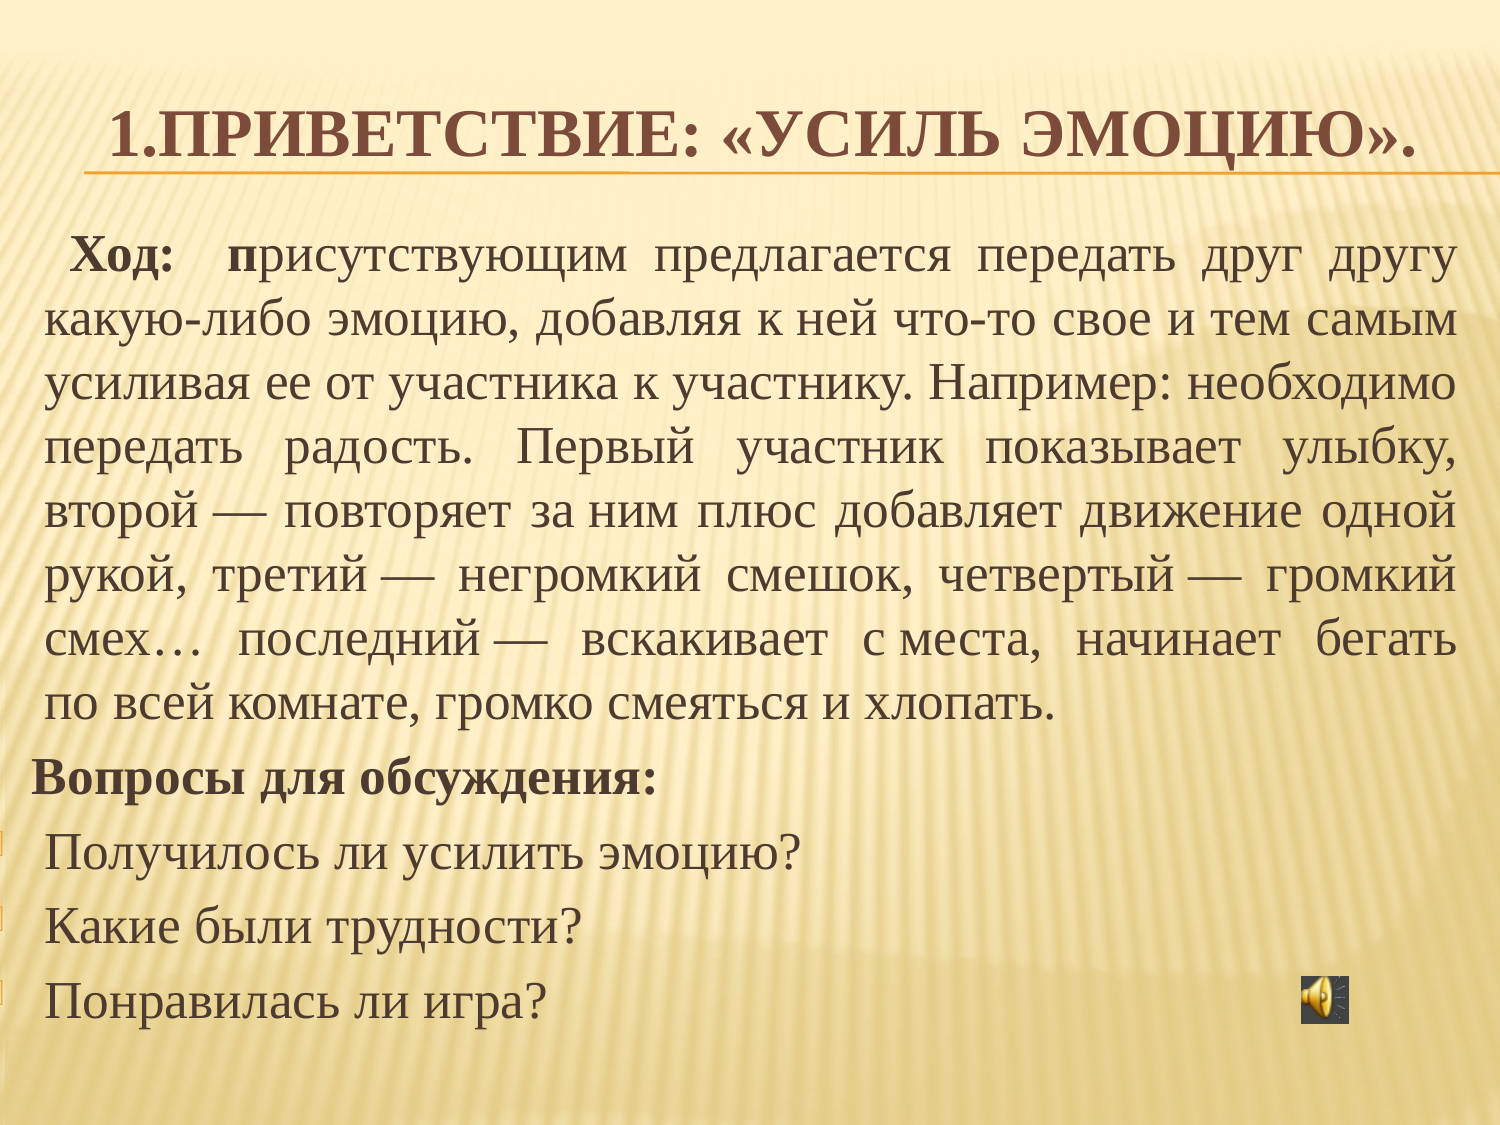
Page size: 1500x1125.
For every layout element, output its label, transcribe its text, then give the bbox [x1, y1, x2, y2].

picture [1299, 974, 1351, 1026]
title 1.Приветствие: «Усиль эмоцию». [50, 46, 1475, 210]
list Ход: присутствующим предлагается передать друг другу какую-либо эмоцию, добавляя к ней что-то свое и тем самым усиливая ее от участника к участнику. Например: необходимо передать радость. Первый участник показывает улыбку, второй — повторяет за ним плюс добавляет движение одной рукой, третий — негромкий смешок, четвертый — громкий смех… последний — вскакивает с места, начинает бегать по всей комнате, громко смеяться и хлопать. Вопросы для обсуждения: Получилось ли усилить эмоцию? Какие были трудности? Понравилась ли игра? [0, 210, 1475, 1090]
